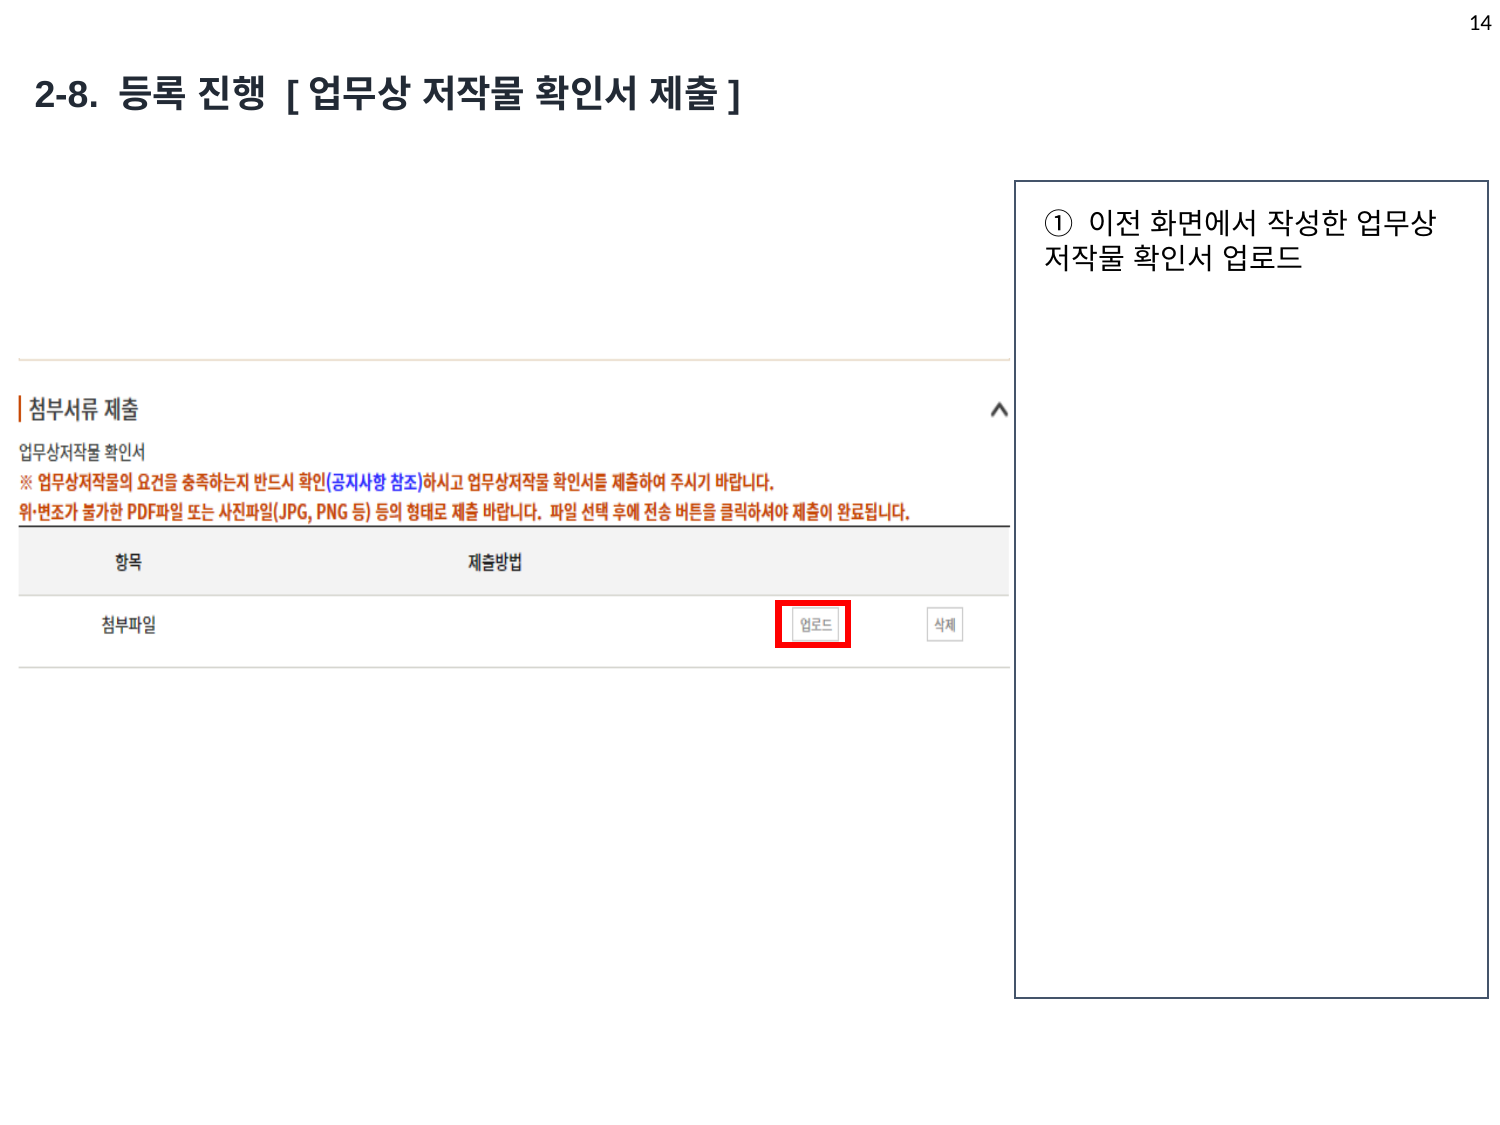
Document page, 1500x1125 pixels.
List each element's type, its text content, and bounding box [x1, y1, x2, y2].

text_box 14 [1453, 0, 1500, 43]
text_box 2-8. 등록 진행 [업무상 저작물 확인서 제출] [19, 62, 756, 123]
text_box ① 이전 화면에서 작성한 업무상 저작물 확인서 업로드 [1029, 197, 1470, 283]
text_box 1 [1014, 180, 1489, 999]
picture [0, 358, 1023, 714]
